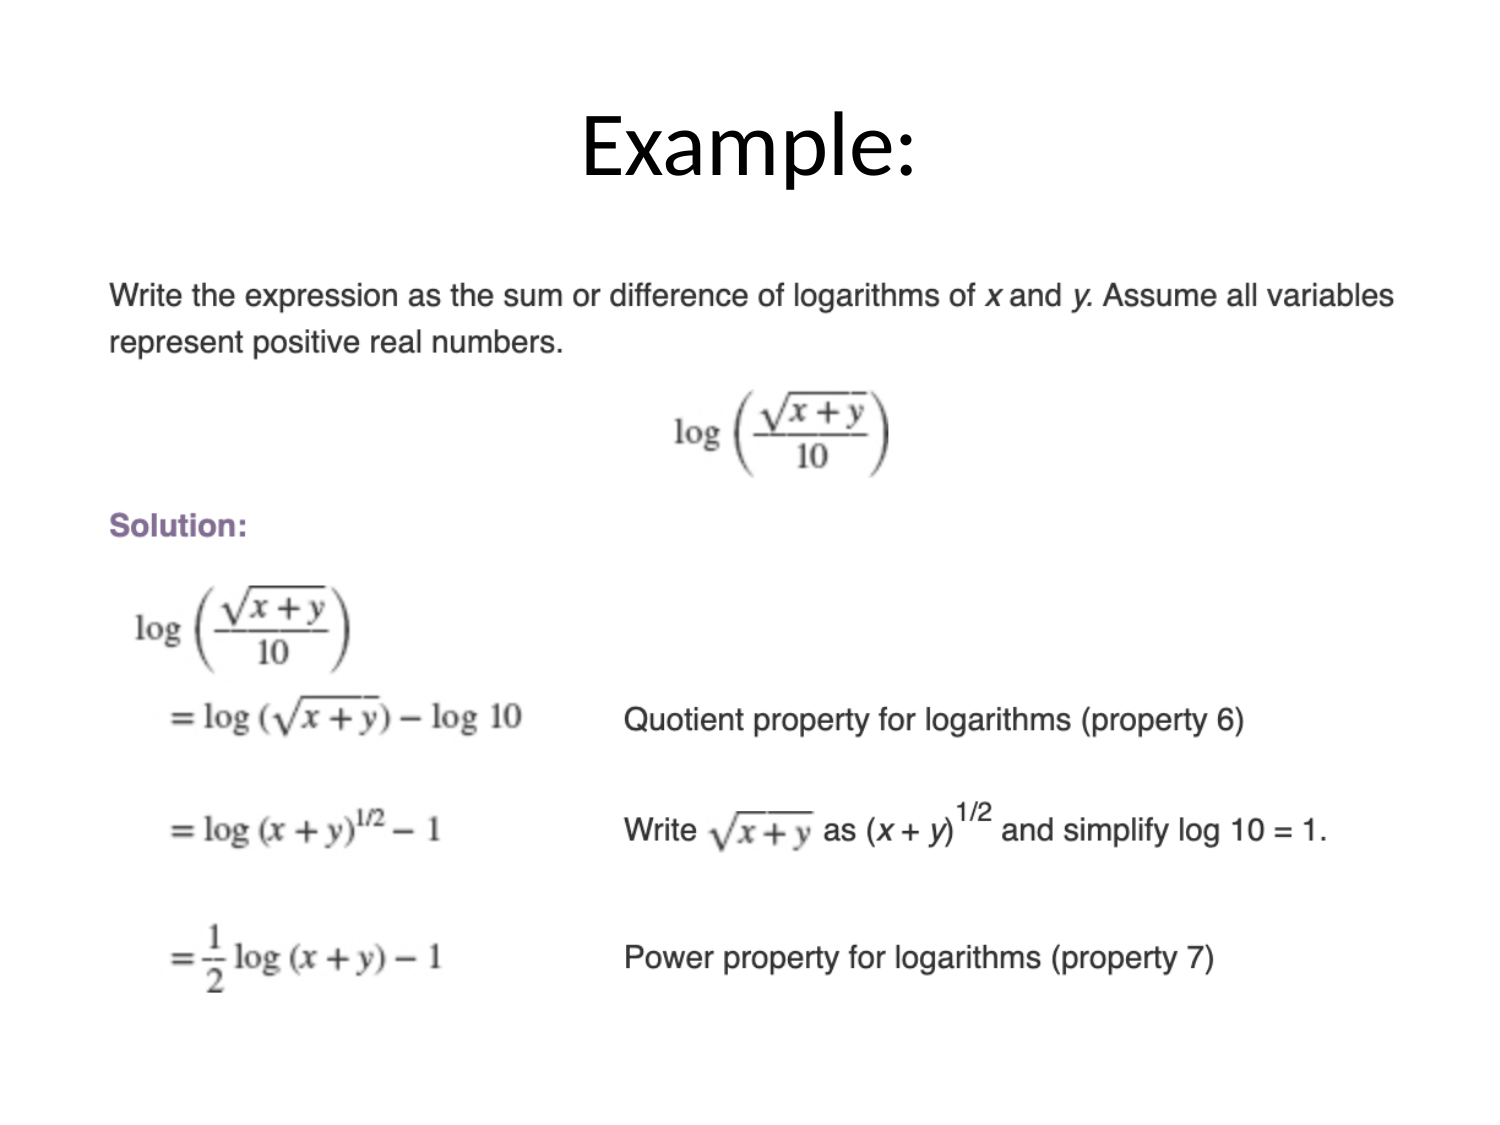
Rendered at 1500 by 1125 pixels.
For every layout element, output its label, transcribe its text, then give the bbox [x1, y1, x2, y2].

title Example: [75, 45, 1425, 233]
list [74, 262, 1426, 1006]
